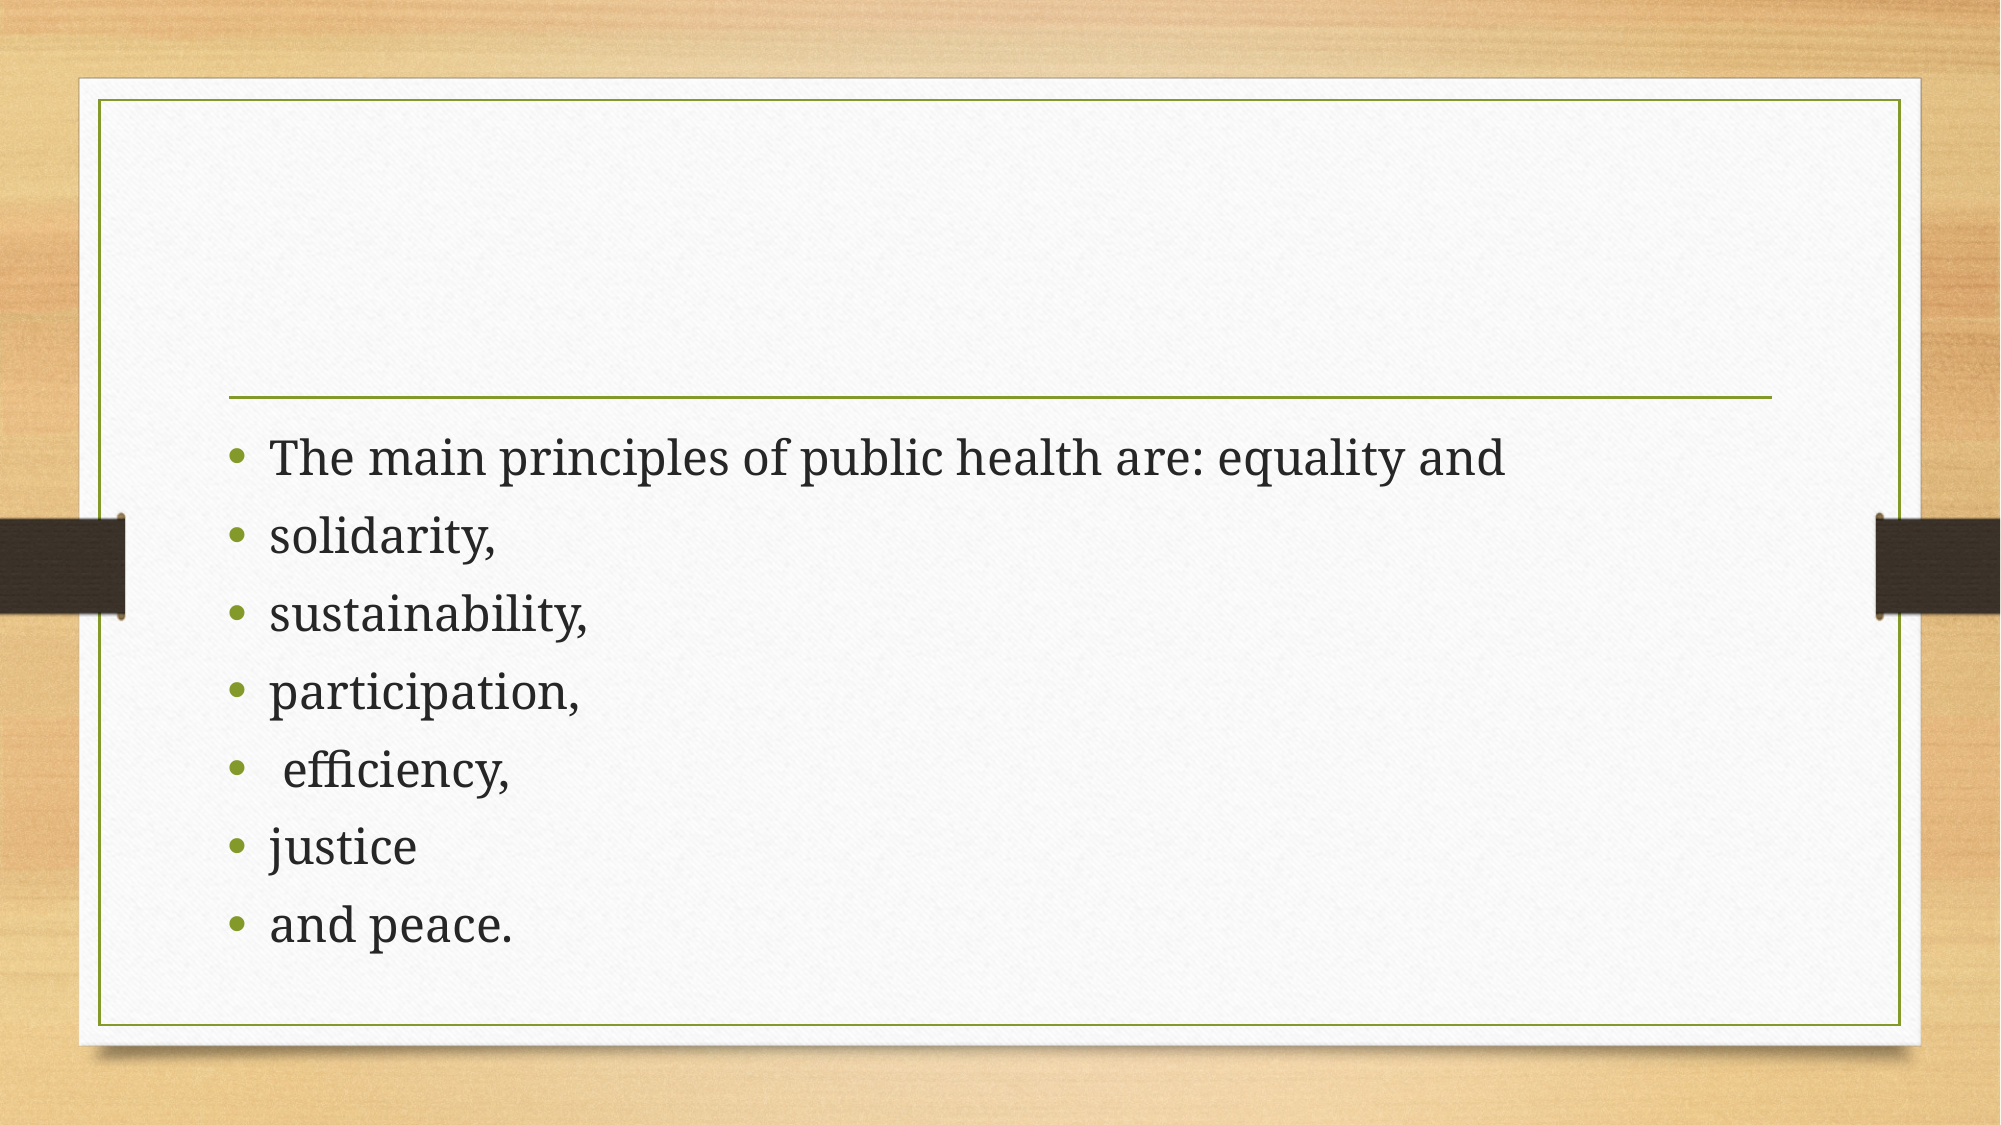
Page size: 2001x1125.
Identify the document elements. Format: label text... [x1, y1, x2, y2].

picture [0, 0, 2001, 1125]
list The main principles of public health are: equality and solidarity, sustainability, participation, efficiency, justice and peace. [212, 419, 1788, 964]
